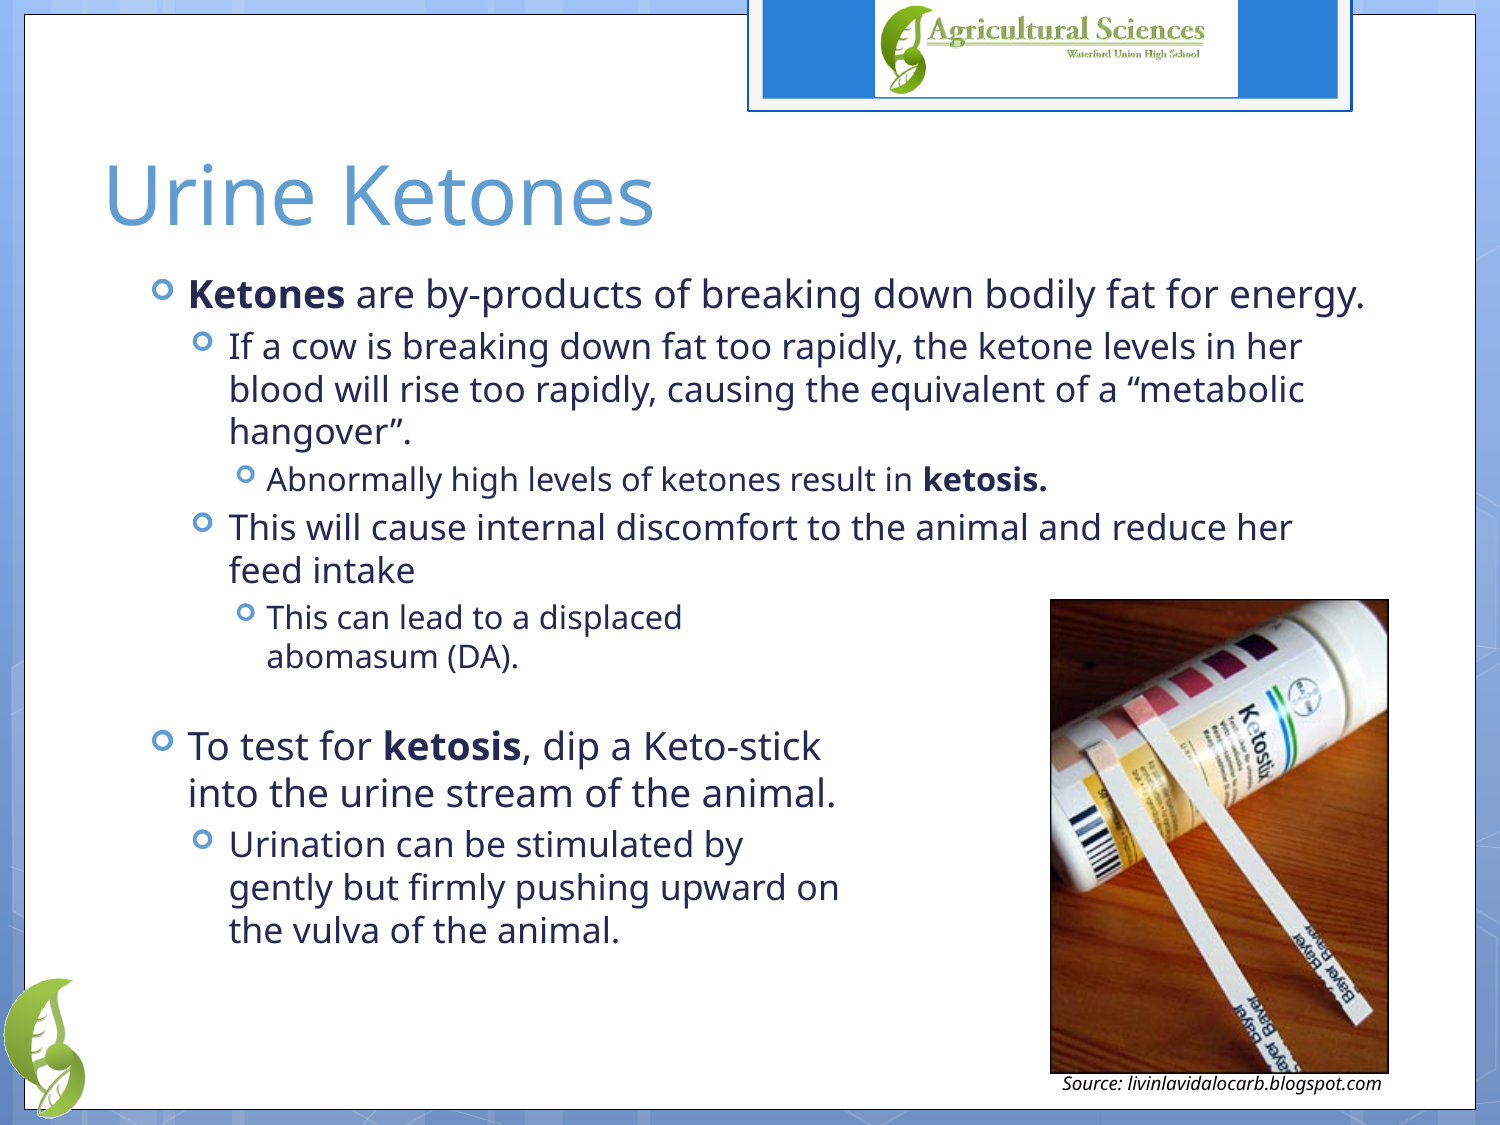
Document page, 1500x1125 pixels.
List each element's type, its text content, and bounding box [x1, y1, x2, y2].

title Urine Ketones [87, 112, 1400, 250]
picture [1049, 599, 1390, 1074]
list Ketones are by-products of breaking down bodily fat for energy. If a cow is breaking down fat too rapidly, the ketone levels in her blood will rise too rapidly, causing the equivalent of a “metabolic hangover”. Abnormally high levels of ketones result in ketosis. This will cause internal discomfort to the animal and reduce her feed intake This can lead to a displaced abomasum (DA). To test for ketosis, dip a Keto-stick into the urine stream of the animal. Urination can be stimulated by gently but firmly pushing upward on the vulva of the animal. [125, 262, 1388, 1000]
picture [875, 0, 1238, 97]
text_box Source: livinlavidalocarb.blogspot.com [1047, 1064, 1397, 1102]
picture [0, 968, 138, 1125]
